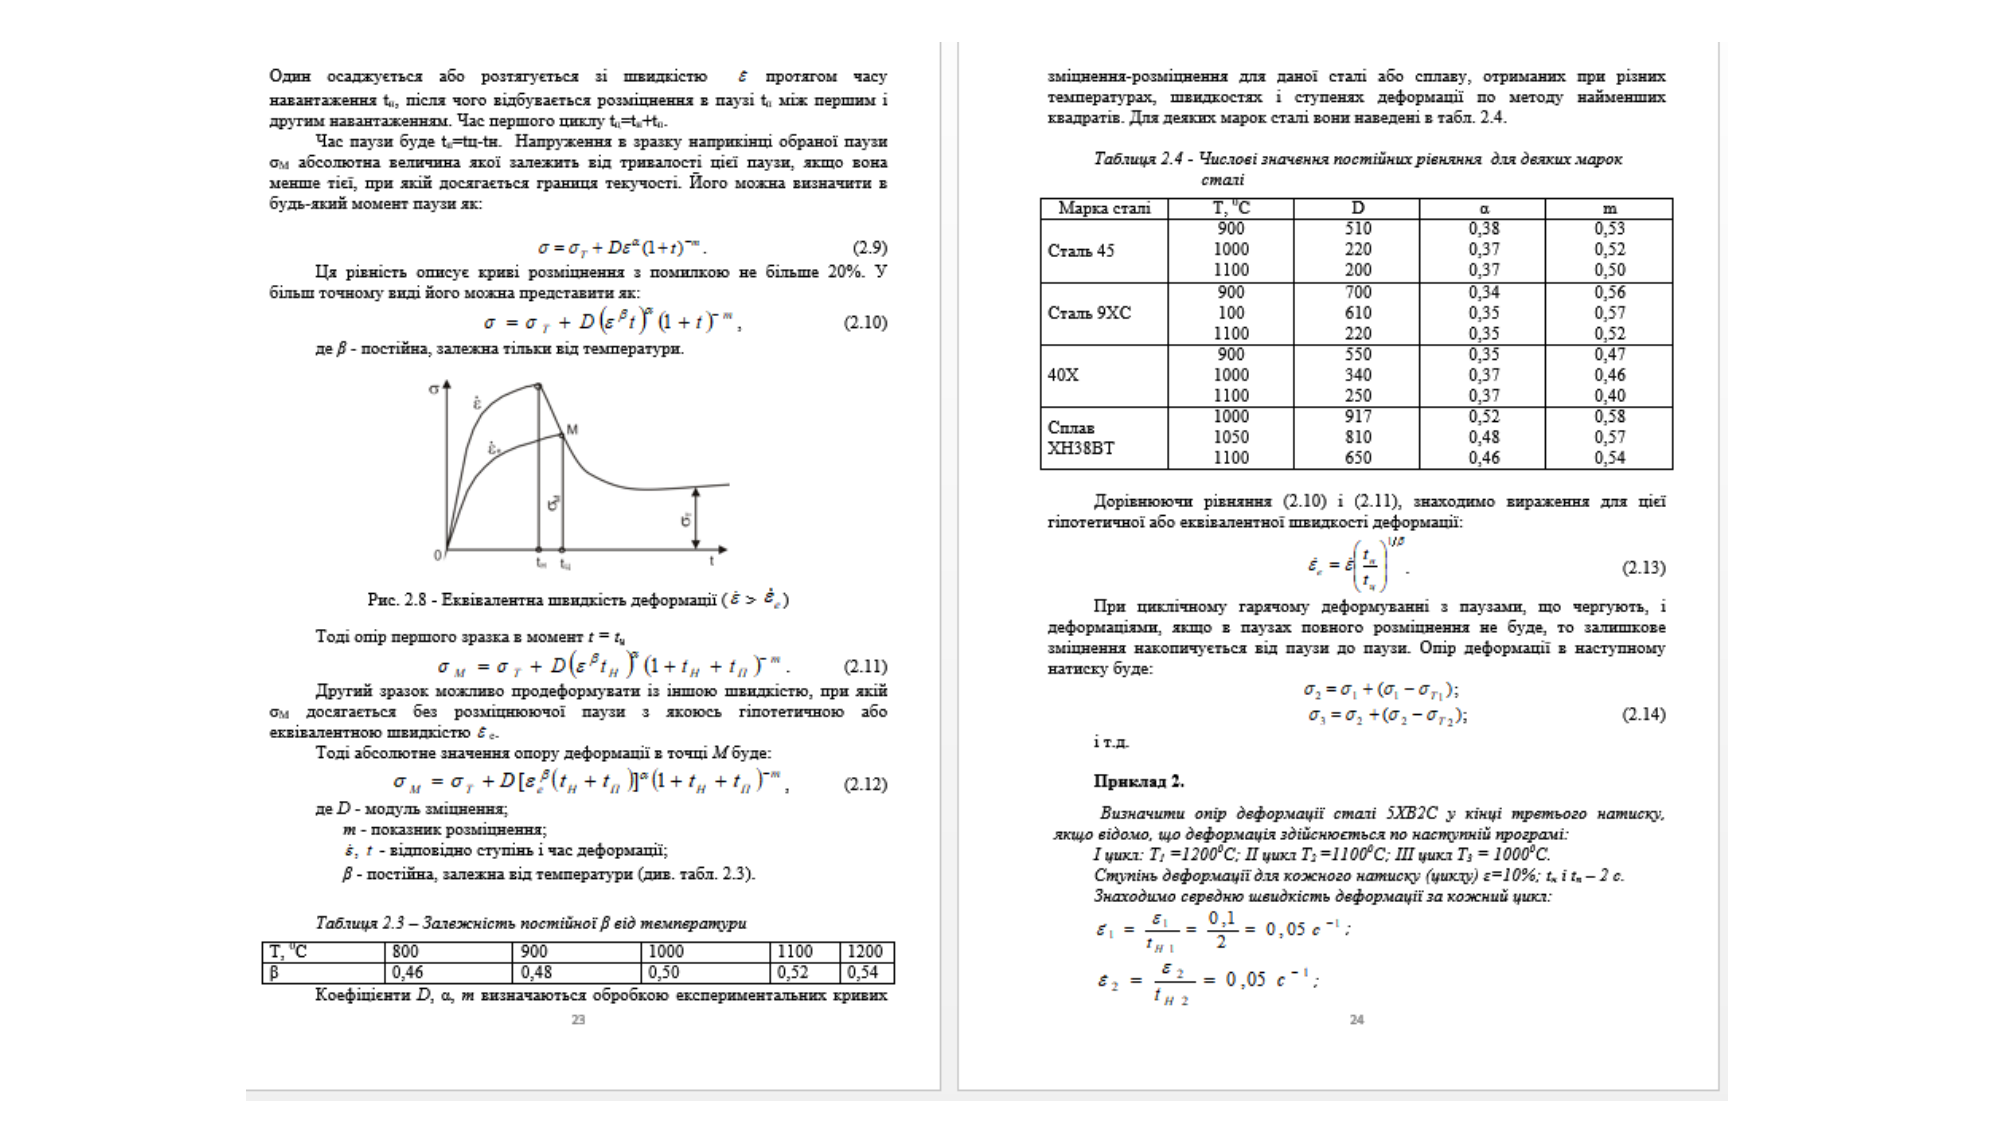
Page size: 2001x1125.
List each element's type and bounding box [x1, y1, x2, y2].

picture [246, 42, 1728, 1101]
